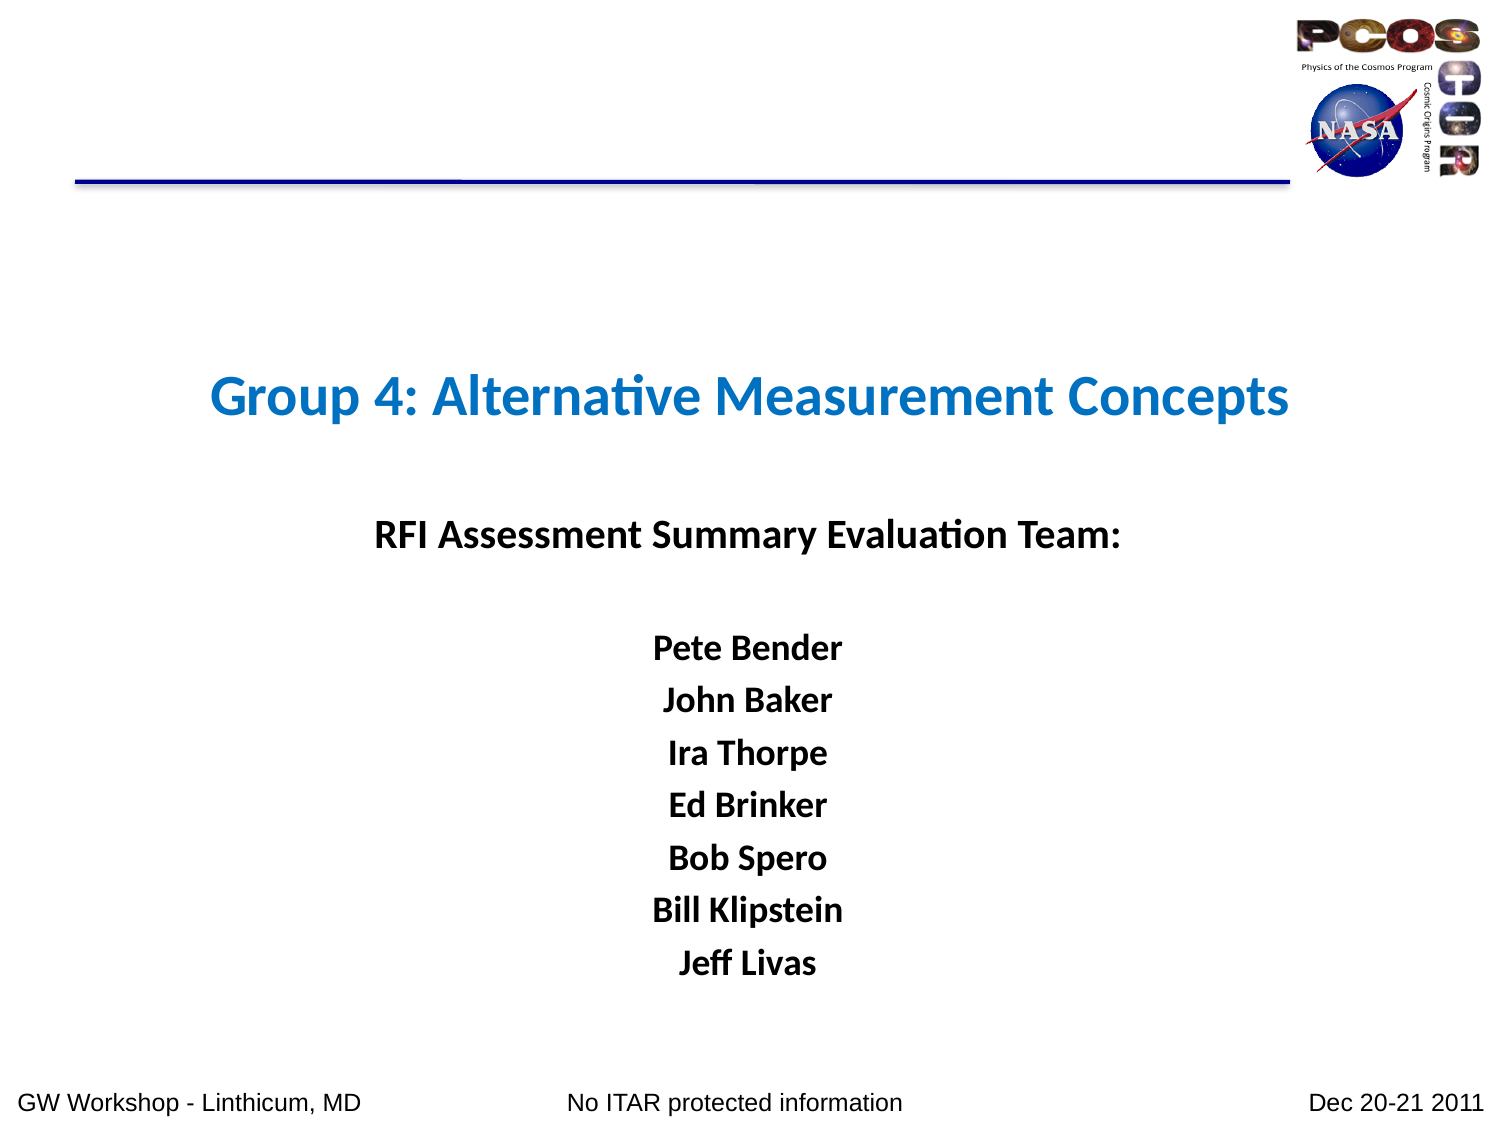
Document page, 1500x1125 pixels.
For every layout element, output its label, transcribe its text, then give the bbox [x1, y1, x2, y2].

subtitle RFI Assessment Summary Evaluation Team: Pete Bender John Baker Ira Thorpe Ed Brinker Bob Spero Bill Klipstein Jeff Livas [223, 499, 1274, 787]
picture [1285, 15, 1486, 185]
title Group 4: Alternative Measurement Concepts [112, 349, 1388, 591]
